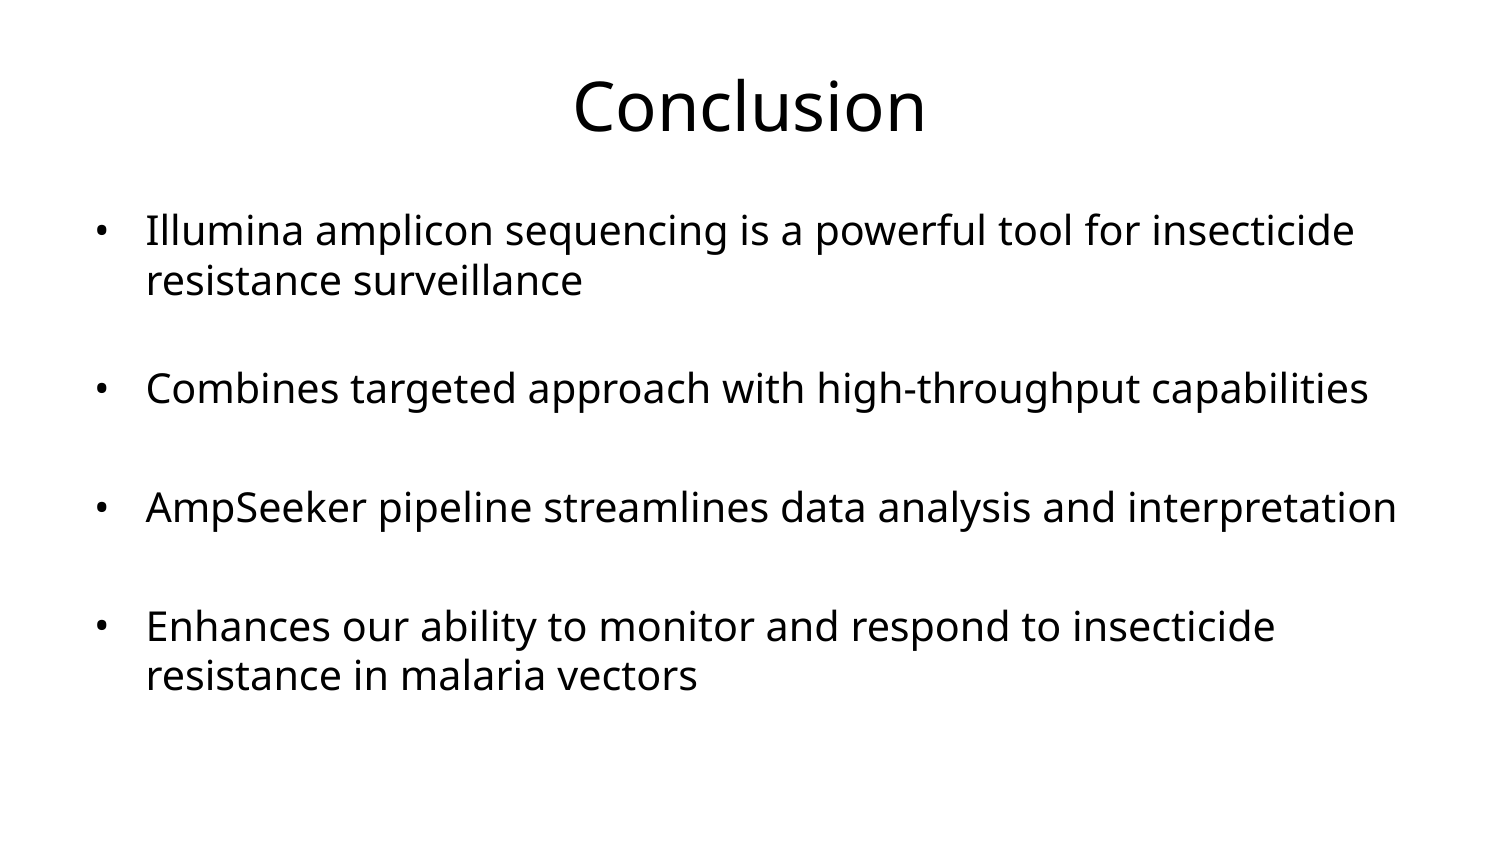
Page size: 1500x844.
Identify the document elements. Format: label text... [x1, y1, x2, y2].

title Conclusion [75, 33, 1425, 175]
list Illumina amplicon sequencing is a powerful tool for insecticide resistance surveillance Combines targeted approach with high-throughput capabilities AmpSeeker pipeline streamlines data analysis and interpretation Enhances our ability to monitor and respond to insecticide resistance in malaria vectors [75, 196, 1425, 754]
